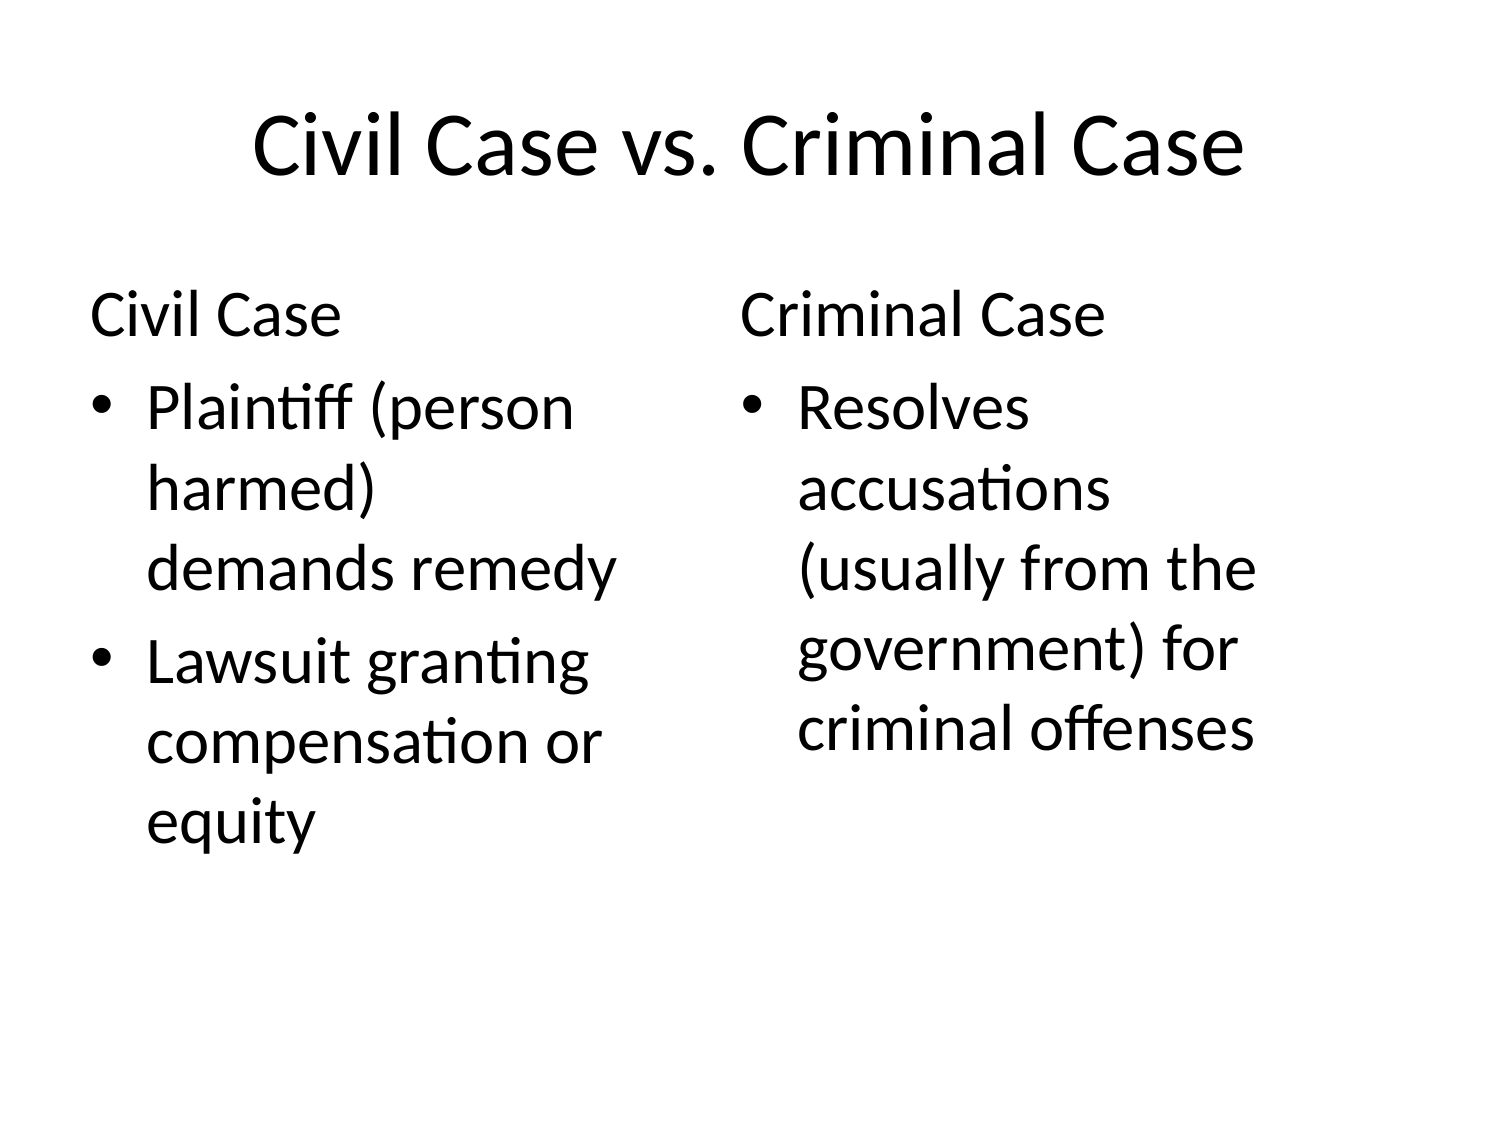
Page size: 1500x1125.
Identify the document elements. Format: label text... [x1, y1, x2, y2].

text_box Criminal Case Resolves accusations (usually from the government) for criminal offenses [725, 262, 1301, 1005]
list Civil Case Plaintiff (person harmed) demands remedy Lawsuit granting compensation or equity [75, 262, 650, 1005]
title Civil Case vs. Criminal Case [75, 45, 1425, 233]
